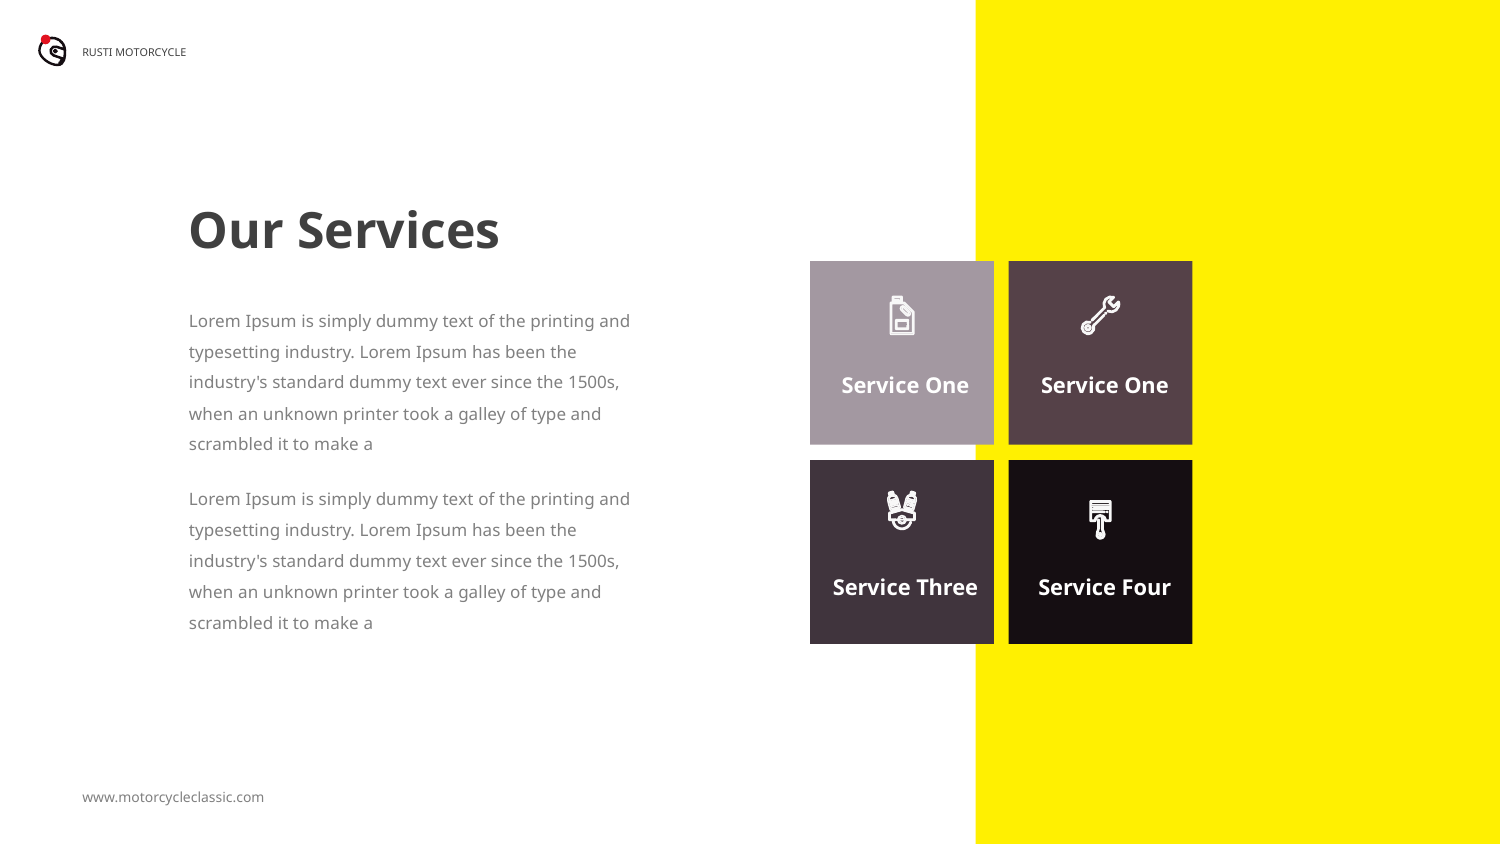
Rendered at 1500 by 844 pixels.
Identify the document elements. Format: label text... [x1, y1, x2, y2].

picture [975, 0, 1500, 844]
text_box Our Services [174, 190, 661, 266]
text_box www.motorcycleclassic.com [67, 781, 345, 813]
text_box [809, 607, 975, 645]
text_box Lorem Ipsum is simply dummy text of the printing and typesetting industry. Lorem Ipsum has been the industry's standard dummy text ever since the 1500s, when an unknown printer took a galley of type and scrambled it to make a [174, 470, 671, 641]
text_box [809, 260, 975, 364]
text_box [890, 296, 914, 335]
text_box Service Three [794, 566, 975, 607]
text_box [809, 459, 975, 566]
text_box [809, 406, 975, 446]
text_box Lorem Ipsum is simply dummy text of the printing and typesetting industry. Lorem Ipsum has been the industry's standard dummy text ever since the 1500s, when an unknown printer took a galley of type and scrambled it to make a [174, 292, 671, 462]
text_box Service One [794, 364, 975, 406]
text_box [1090, 500, 1111, 539]
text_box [887, 491, 917, 530]
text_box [1080, 295, 1121, 335]
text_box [38, 34, 298, 67]
